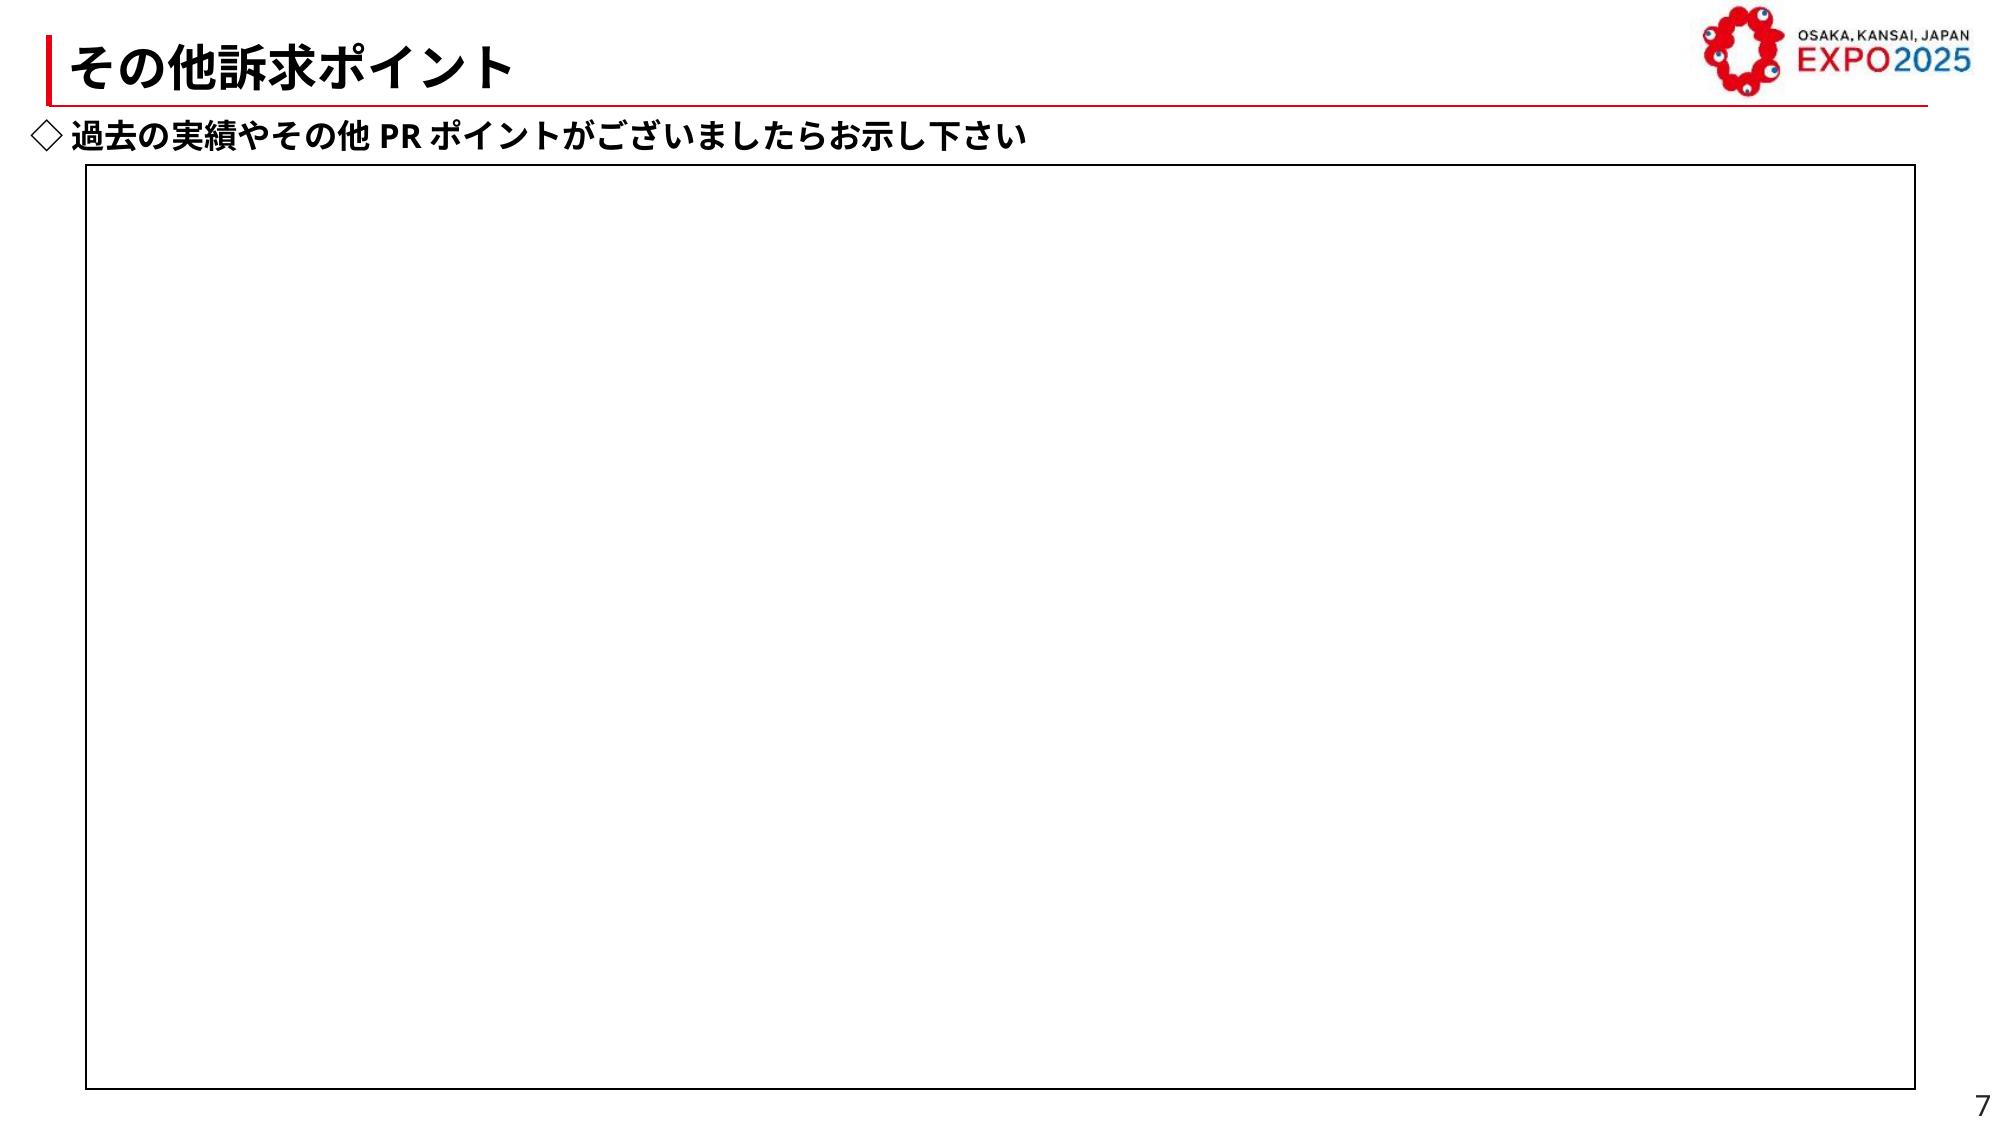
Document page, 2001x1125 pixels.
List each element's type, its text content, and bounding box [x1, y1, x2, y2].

text_box その他訴求ポイント [52, 36, 1382, 105]
picture [1690, 0, 1986, 102]
text_box ◇過去の実績やその他PRポイントがございましたらお示し下さい [15, 108, 1043, 163]
slide_number 7 [1637, 1089, 1992, 1125]
text_box [85, 164, 1916, 1090]
